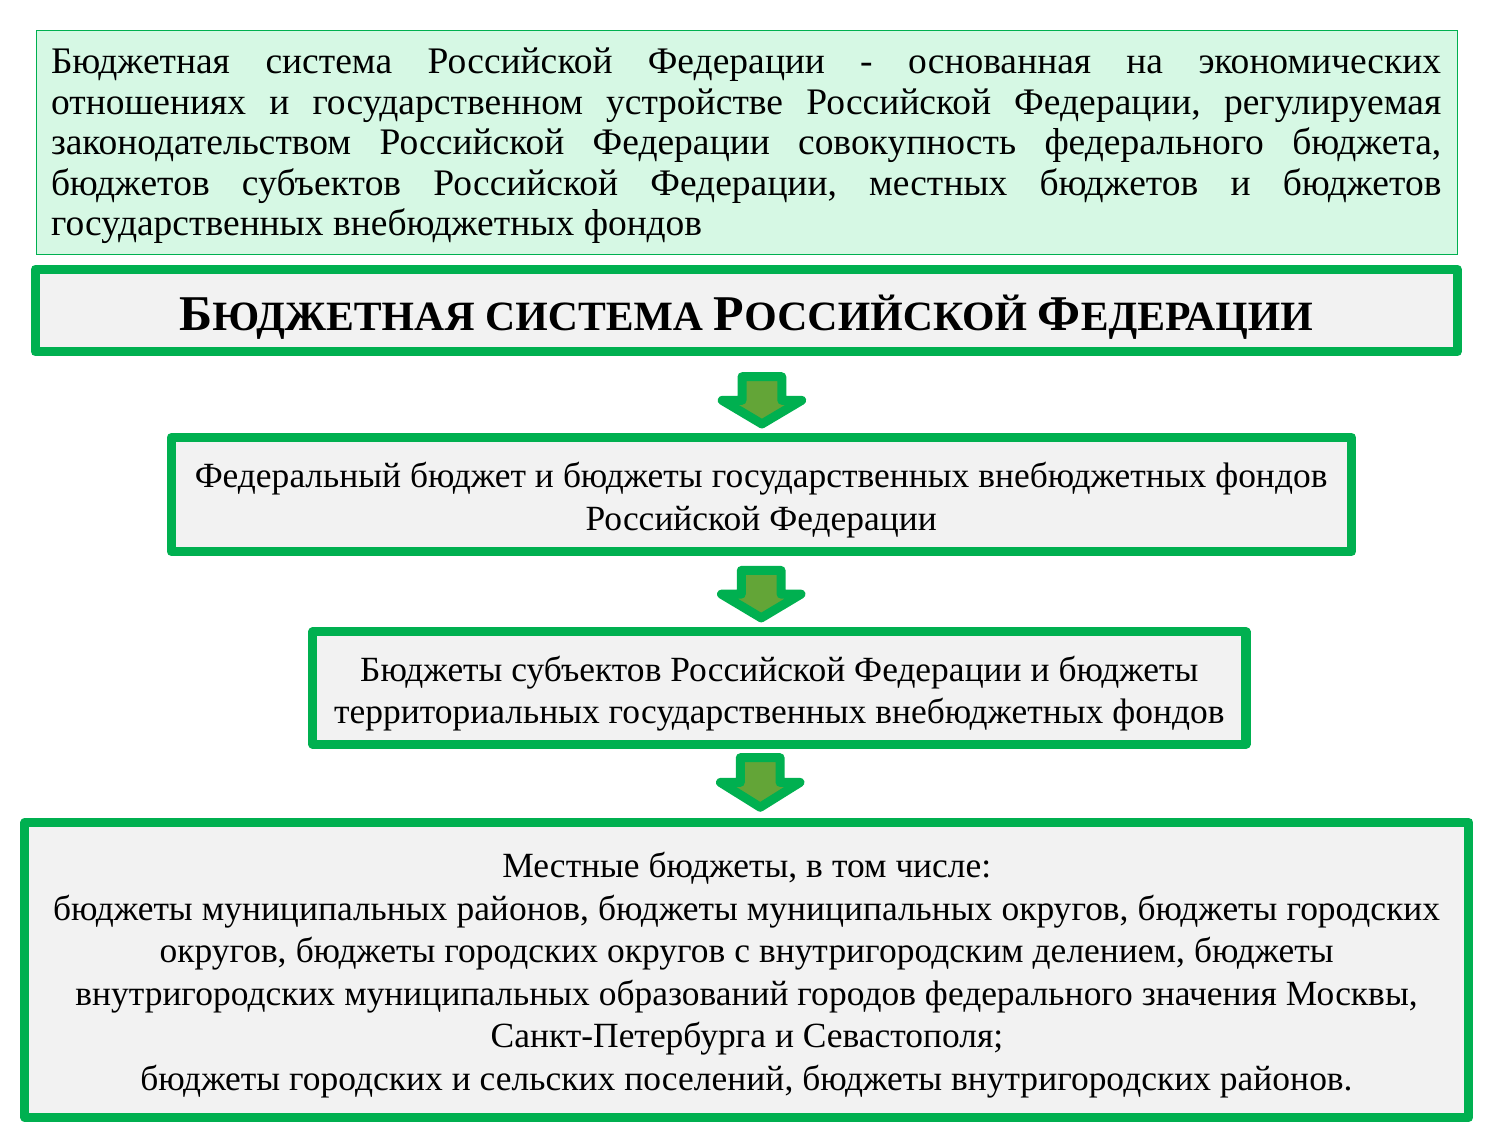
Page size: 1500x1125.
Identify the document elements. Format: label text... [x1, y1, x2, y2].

text_box Бюджеты субъектов Российской Федерации и бюджеты территориальных государственных внебюджетных фондов [308, 627, 1251, 749]
text_box Местные бюджеты, в том числе: бюджеты муниципальных районов, бюджеты муниципальных округов, бюджеты городских округов, бюджеты городских округов с внутригородским делением, бюджеты внутригородских муниципальных образований городов федерального значения Москвы, Санкт-Петербурга и Севастополя; бюджеты городских и сельских поселений, бюджеты внутригородских районов. [20, 818, 1473, 1122]
text_box [717, 372, 807, 429]
title Бюджетная система Российской Федерации - основанная на экономических отношениях и государственном устройстве Российской Федерации, регулируемая законодательством Российской Федерации совокупность федерального бюджета, бюджетов субъектов Российской Федерации, местных бюджетов и бюджетов государственных внебюджетных фондов [36, 30, 1458, 255]
text_box Федеральный бюджет и бюджеты государственных внебюджетных фондов Российской Федерации [167, 433, 1356, 556]
text_box [717, 565, 806, 623]
text_box [716, 753, 805, 812]
text_box БЮДЖЕТНАЯ СИСТЕМА РОССИЙСКОЙ ФЕДЕРАЦИИ [31, 265, 1462, 356]
